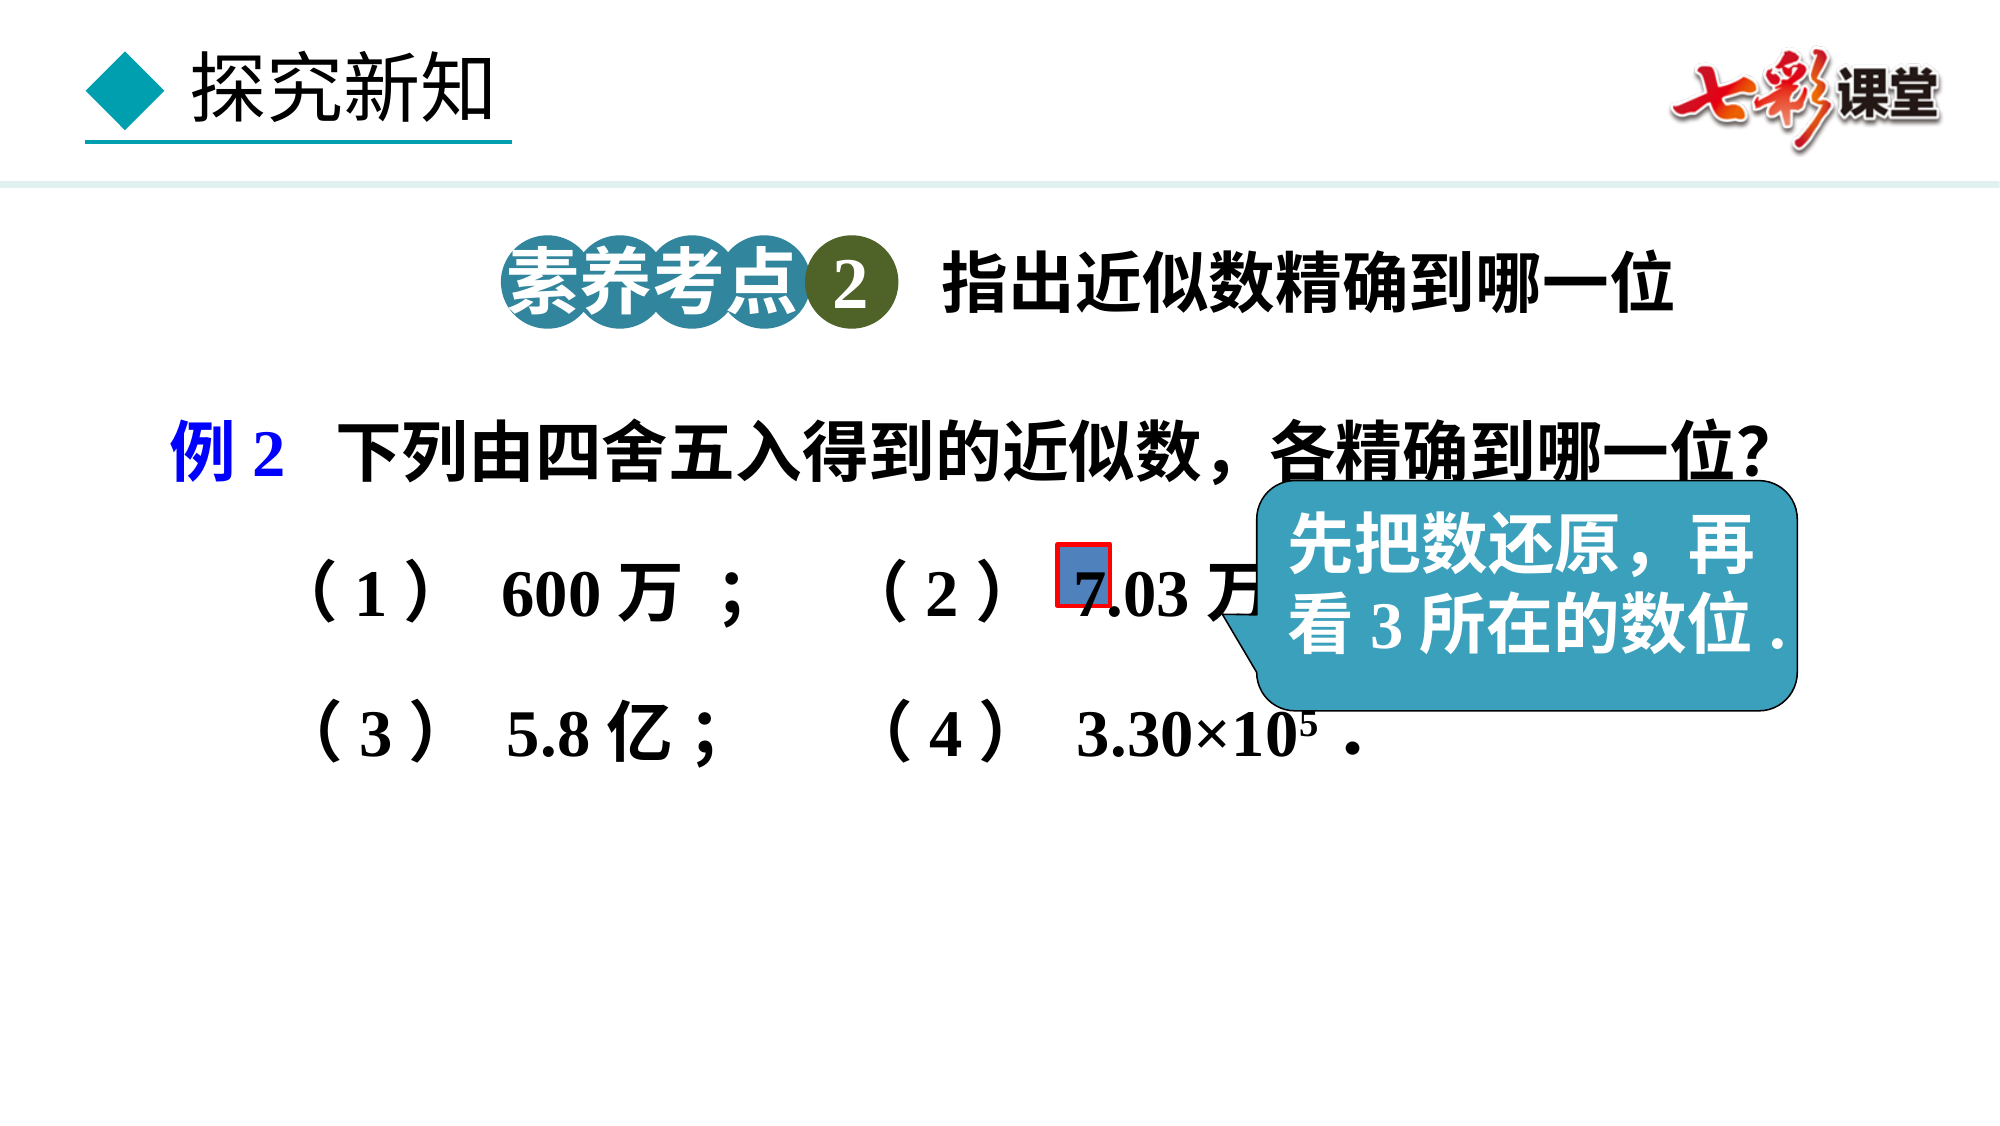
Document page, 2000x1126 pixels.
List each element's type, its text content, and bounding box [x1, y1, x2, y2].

text_box 先把数还原，再看3所在的数位. [1222, 480, 1798, 711]
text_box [491, 227, 899, 332]
picture [1666, 42, 1948, 157]
text_box 例2 下列由四舍五入得到的近似数，各精确到哪一位？ （1） 600万 ； （2） 7.03万； （3） 5.8亿 ； （4） 3.30×105． [149, 360, 1798, 781]
text_box 指出近似数精确到哪一位 [921, 230, 1917, 331]
